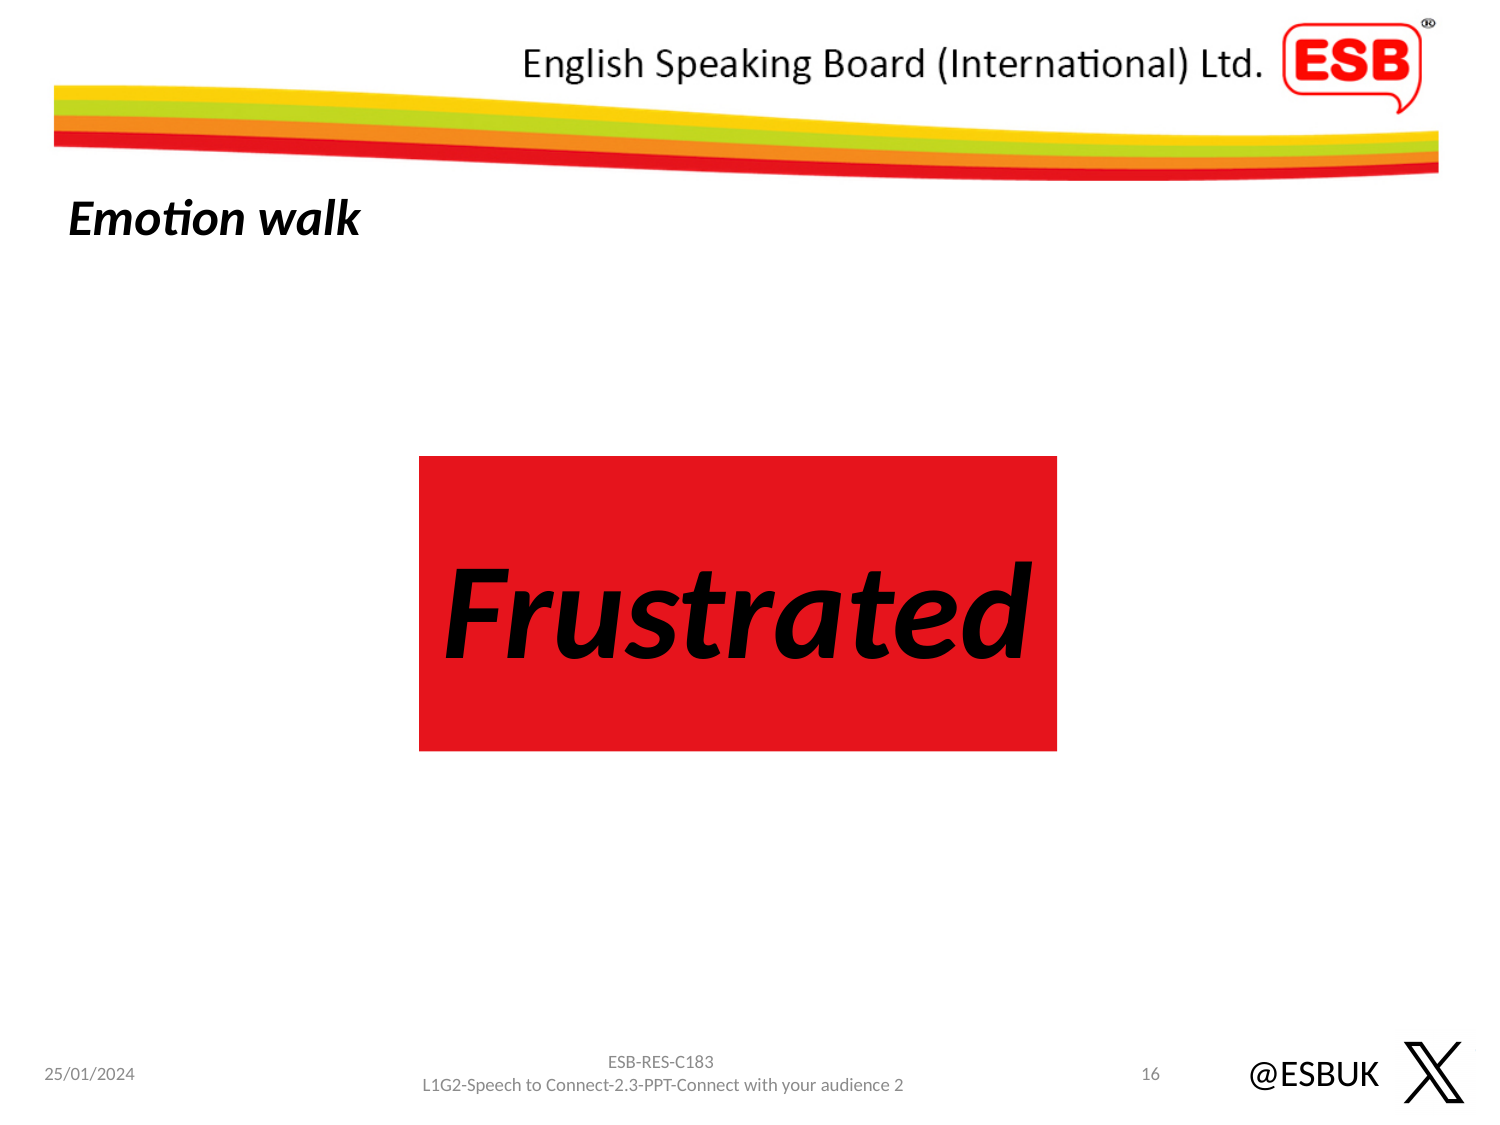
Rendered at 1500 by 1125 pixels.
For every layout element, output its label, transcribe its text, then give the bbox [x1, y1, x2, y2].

text_box Frustrated [418, 455, 1058, 753]
picture [1395, 1029, 1476, 1116]
picture [0, 0, 1500, 189]
slide_number 16 [930, 1042, 1176, 1103]
footer ESB-RES-C183 L1G2-Speech to Connect-2.3-PPT-Connect with your audience 2 [395, 1042, 930, 1103]
title Emotion walk [53, 183, 1347, 255]
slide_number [29, 1042, 367, 1103]
